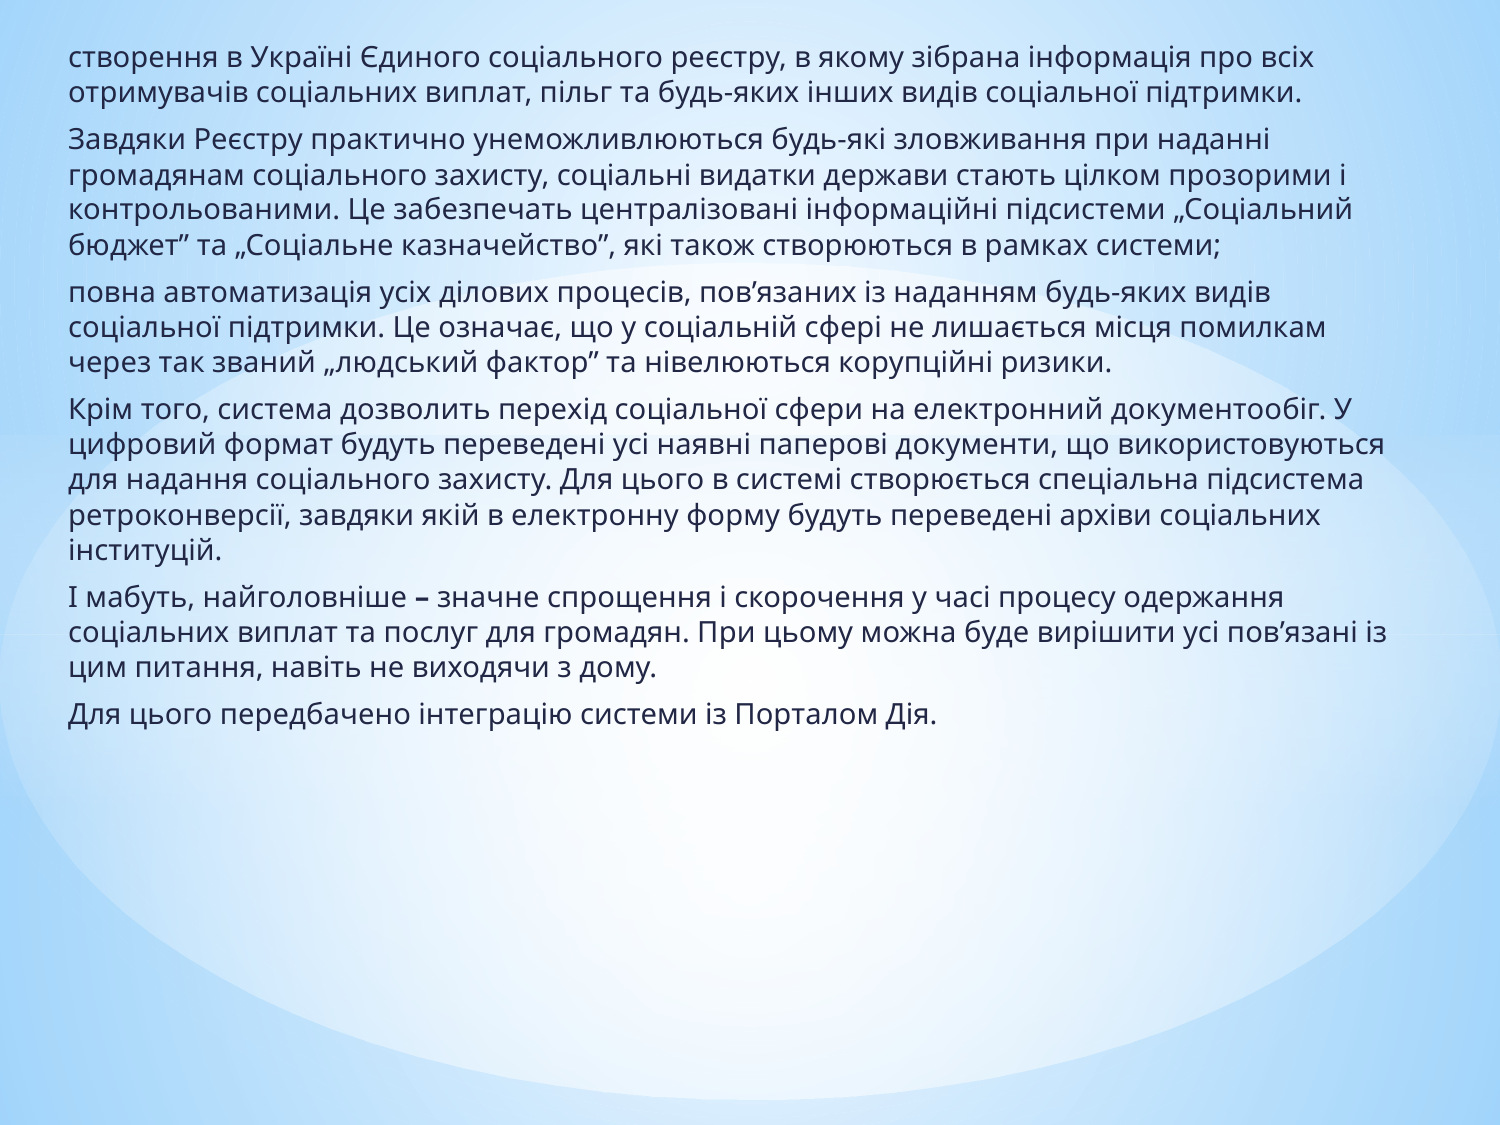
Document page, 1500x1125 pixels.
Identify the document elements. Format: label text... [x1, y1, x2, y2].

subtitle створення в Україні Єдиного соціального реєстру, в якому зібрана інформація про всіх отримувачів соціальних виплат, пільг та будь-яких інших видів соціальної підтримки. Завдяки Реєстру практично унеможливлюються будь-які зловживання при наданні громадянам соціального захисту, соціальні видатки держави стають цілком прозорими і контрольованими. Це забезпечать централізовані інформаційні підсистеми „Соціальний бюджет” та „Соціальне казначейство”, які також створюються в рамках системи; повна автоматизація усіх ділових процесів, пов’язаних із наданням будь-яких видів соціальної підтримки. Це означає, що у соціальній сфері не лишається місця помилкам через так званий „людський фактор” та нівелюються корупційні ризики. Крім того, система дозволить перехід соціальної сфери на електронний документообіг. У цифровий формат будуть переведені усі наявні паперові документи, що використовуються для надання соціального захисту. Для цього в системі створюється спеціальна підсистема ретроконверсії, завдяки якій в електронну форму будуть переведені архіви соціальних інституцій. І мабуть, найголовніше – значне спрощення і скорочення у часі процесу одержання соціальних виплат та послуг для громадян. При цьому можна буде вирішити усі пов’язані із цим питання, навіть не виходячи з дому. Для цього передбачено інтеграцію системи із Порталом Дія. [53, 30, 1424, 1071]
